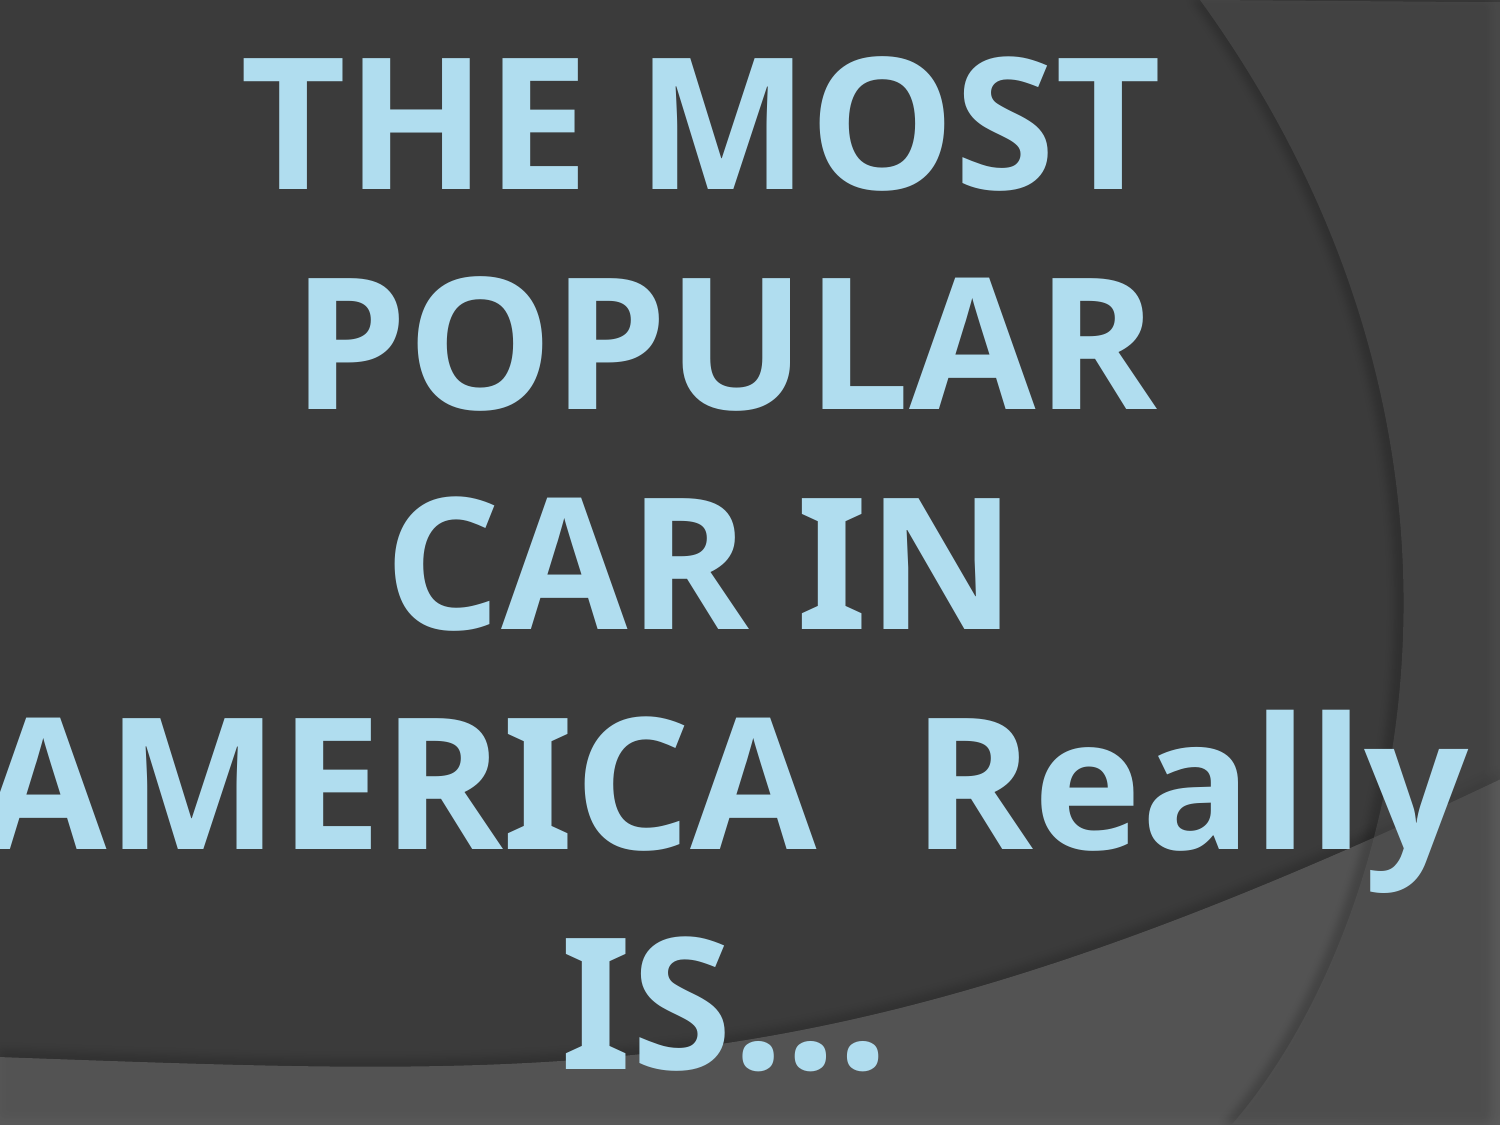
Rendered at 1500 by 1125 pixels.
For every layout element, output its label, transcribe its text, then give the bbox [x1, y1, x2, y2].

text_box THE MOST POPULAR CAR IN AMERICA Really IS… [0, 0, 1500, 1114]
